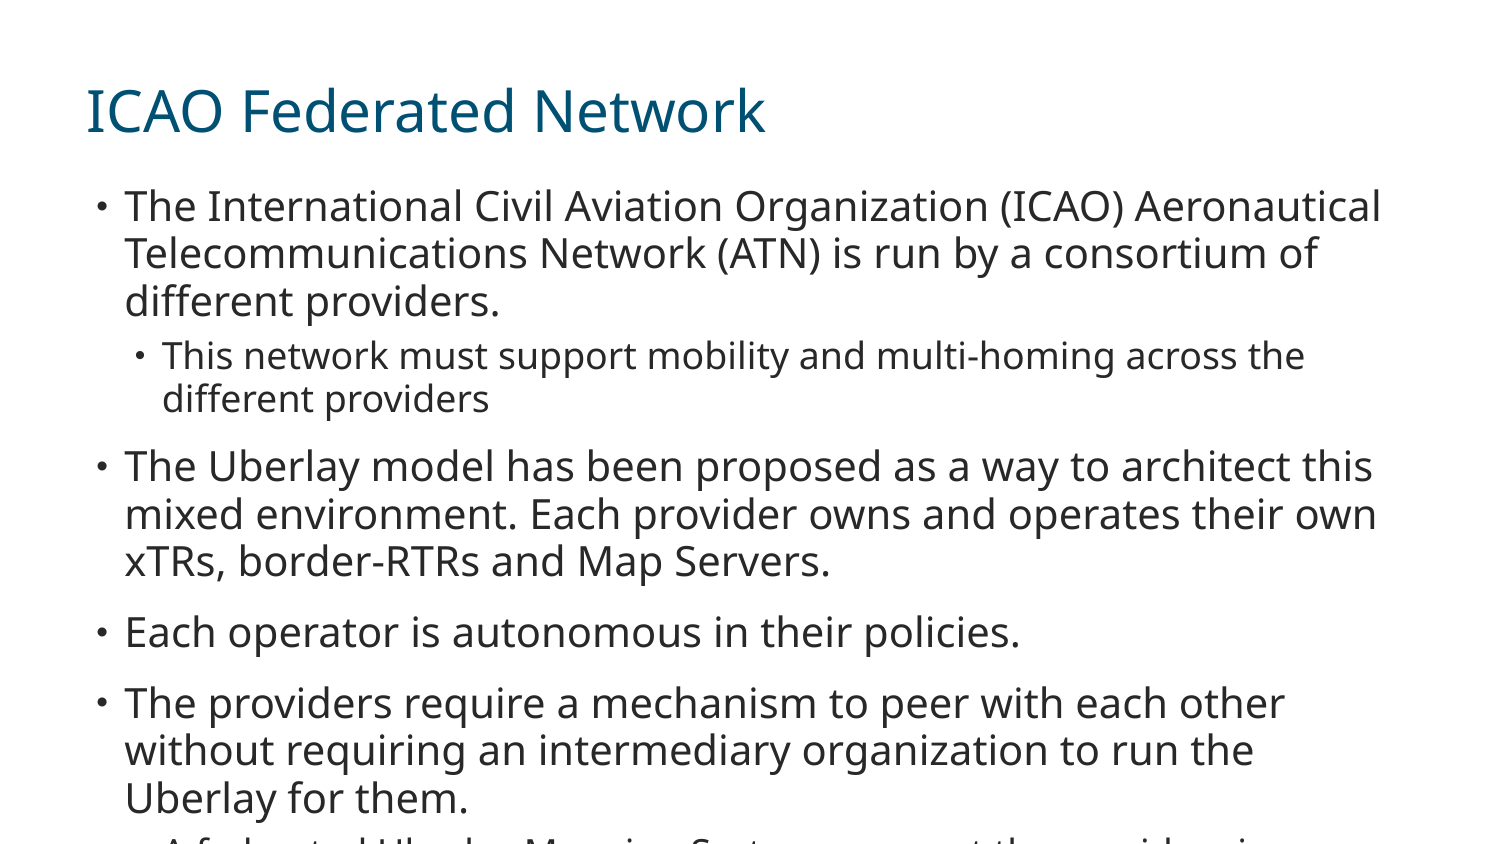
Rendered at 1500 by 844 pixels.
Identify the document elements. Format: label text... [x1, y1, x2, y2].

title ICAO Federated Network [71, 55, 1441, 176]
list The International Civil Aviation Organization (ICAO) Aeronautical Telecommunications Network (ATN) is run by a consortium of different providers. This network must support mobility and multi-homing across the different providers The Uberlay model has been proposed as a way to architect this mixed environment. Each provider owns and operates their own xTRs, border-RTRs and Map Servers. Each operator is autonomous in their policies. The providers require a mechanism to peer with each other without requiring an intermediary organization to run the Uberlay for them. A federated Uberlay Mapping System amongst the providers is desirable. [71, 176, 1430, 732]
